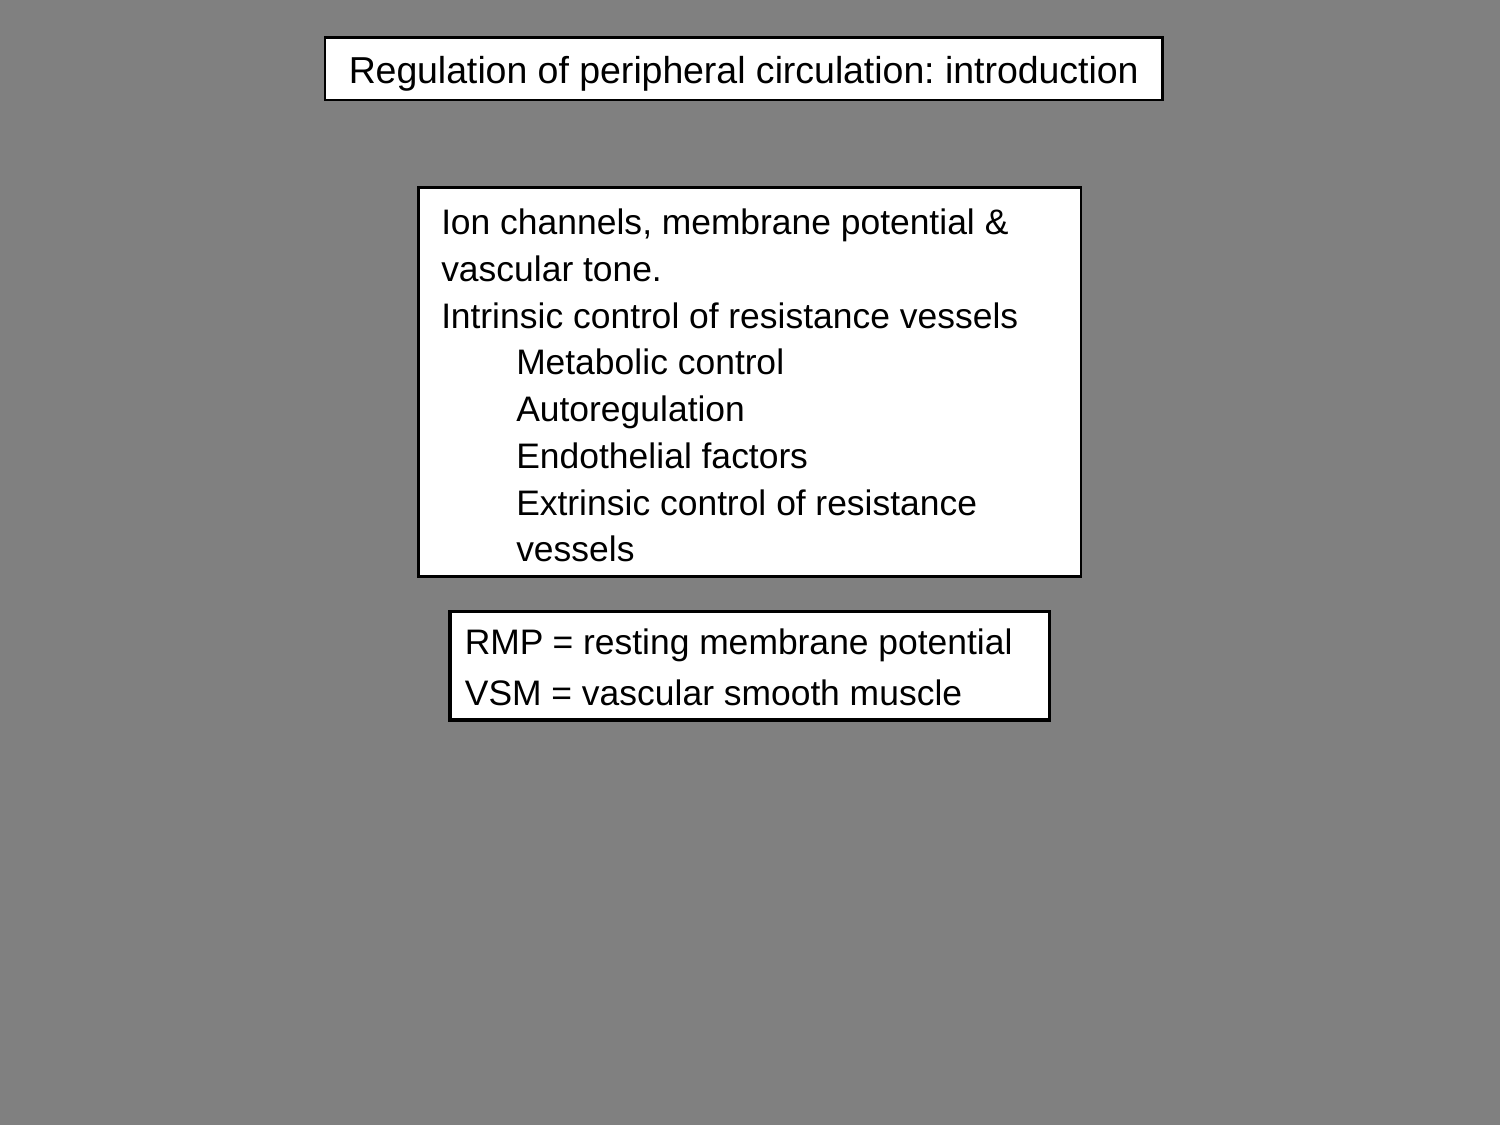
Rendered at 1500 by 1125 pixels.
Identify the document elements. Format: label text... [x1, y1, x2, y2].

text_box RMP = resting membrane potential VSM = vascular smooth muscle [449, 611, 1050, 721]
text_box Ion channels, membrane potential & vascular tone. Intrinsic control of resistance vessels Metabolic control Autoregulation Endothelial factors Extrinsic control of resistance vessels [418, 187, 1082, 577]
title Regulation of peripheral circulation: introduction [324, 36, 1164, 101]
